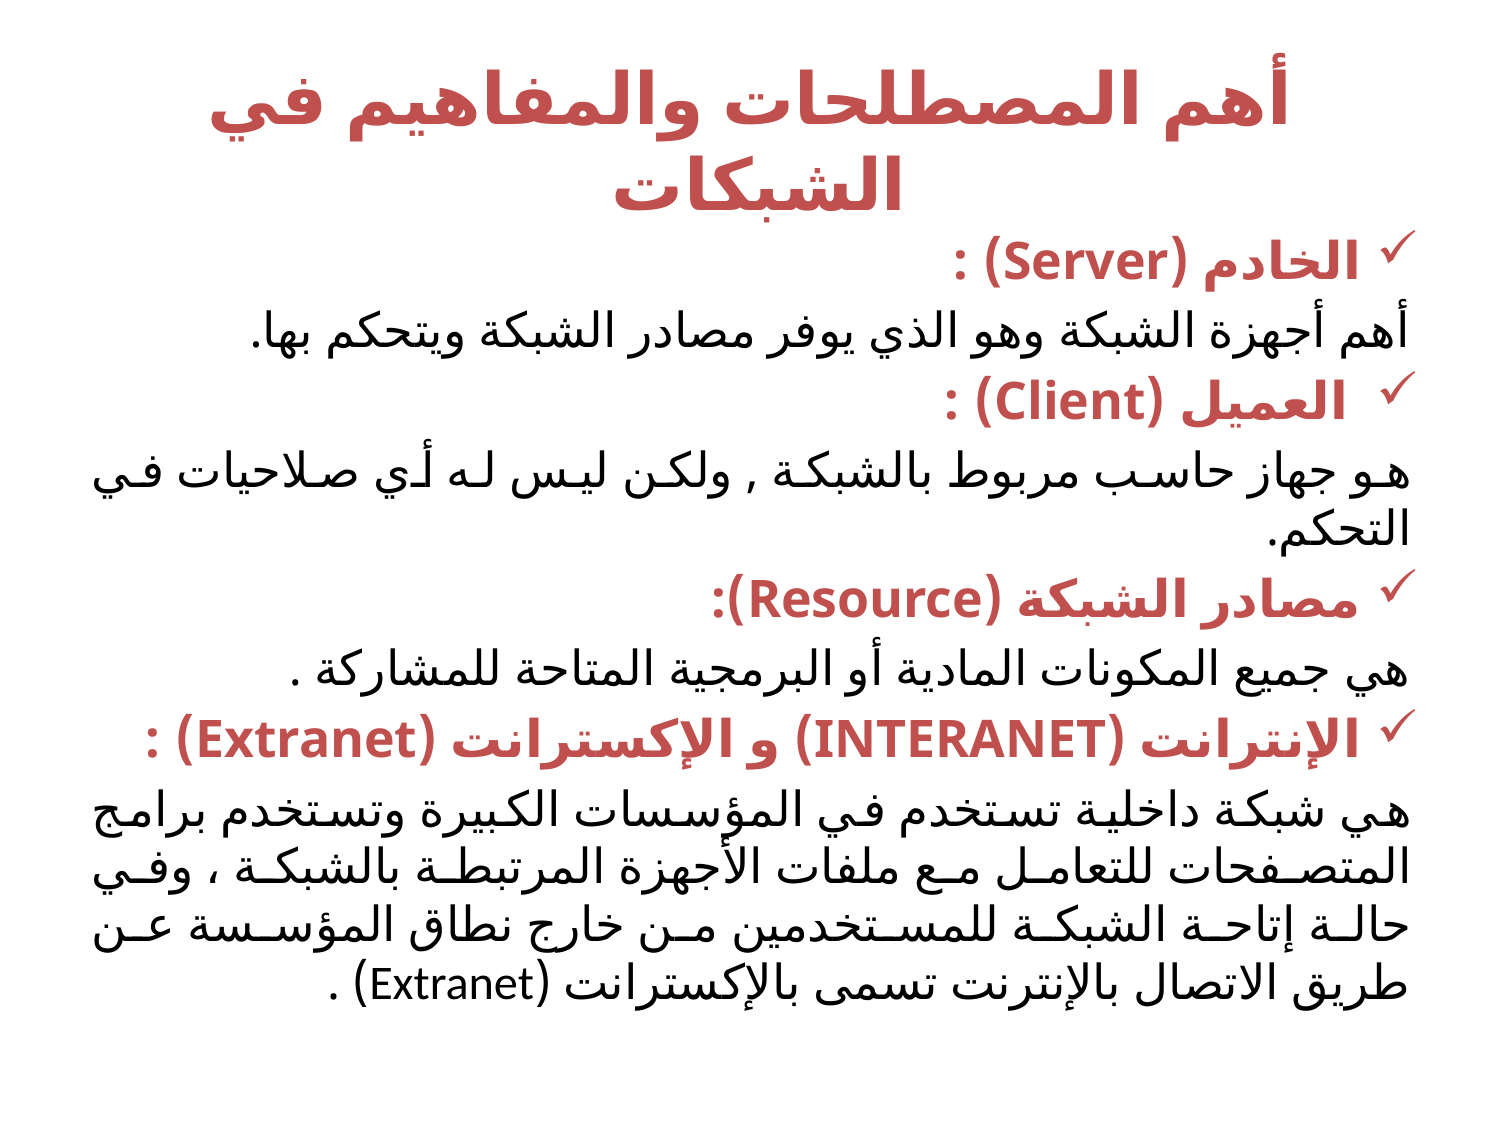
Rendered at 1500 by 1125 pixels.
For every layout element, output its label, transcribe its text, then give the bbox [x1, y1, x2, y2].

title أهم المصطلحات والمفاهيم في الشبكات [75, 45, 1425, 233]
list الخادم (Server) : أهم أجهزة الشبكة وهو الذي يوفر مصادر الشبكة ويتحكم بها. العميل (Client) : هو جهاز حاسب مربوط بالشبكة , ولكن ليس له أي صلاحيات في التحكم. مصادر الشبكة (Resource): هي جميع المكونات المادية أو البرمجية المتاحة للمشاركة . الإنترانت (INTERANET) و الإكسترانت (Extranet) : هي شبكة داخلية تستخدم في المؤسسات الكبيرة وتستخدم برامج المتصفحات للتعامل مع ملفات الأجهزة المرتبطة بالشبكة ، وفي حالة إتاحة الشبكة للمستخدمين من خارج نطاق المؤسسة عن طريق الاتصال بالإنترنت تسمى بالإكسترانت (Extranet) . [76, 219, 1427, 1028]
